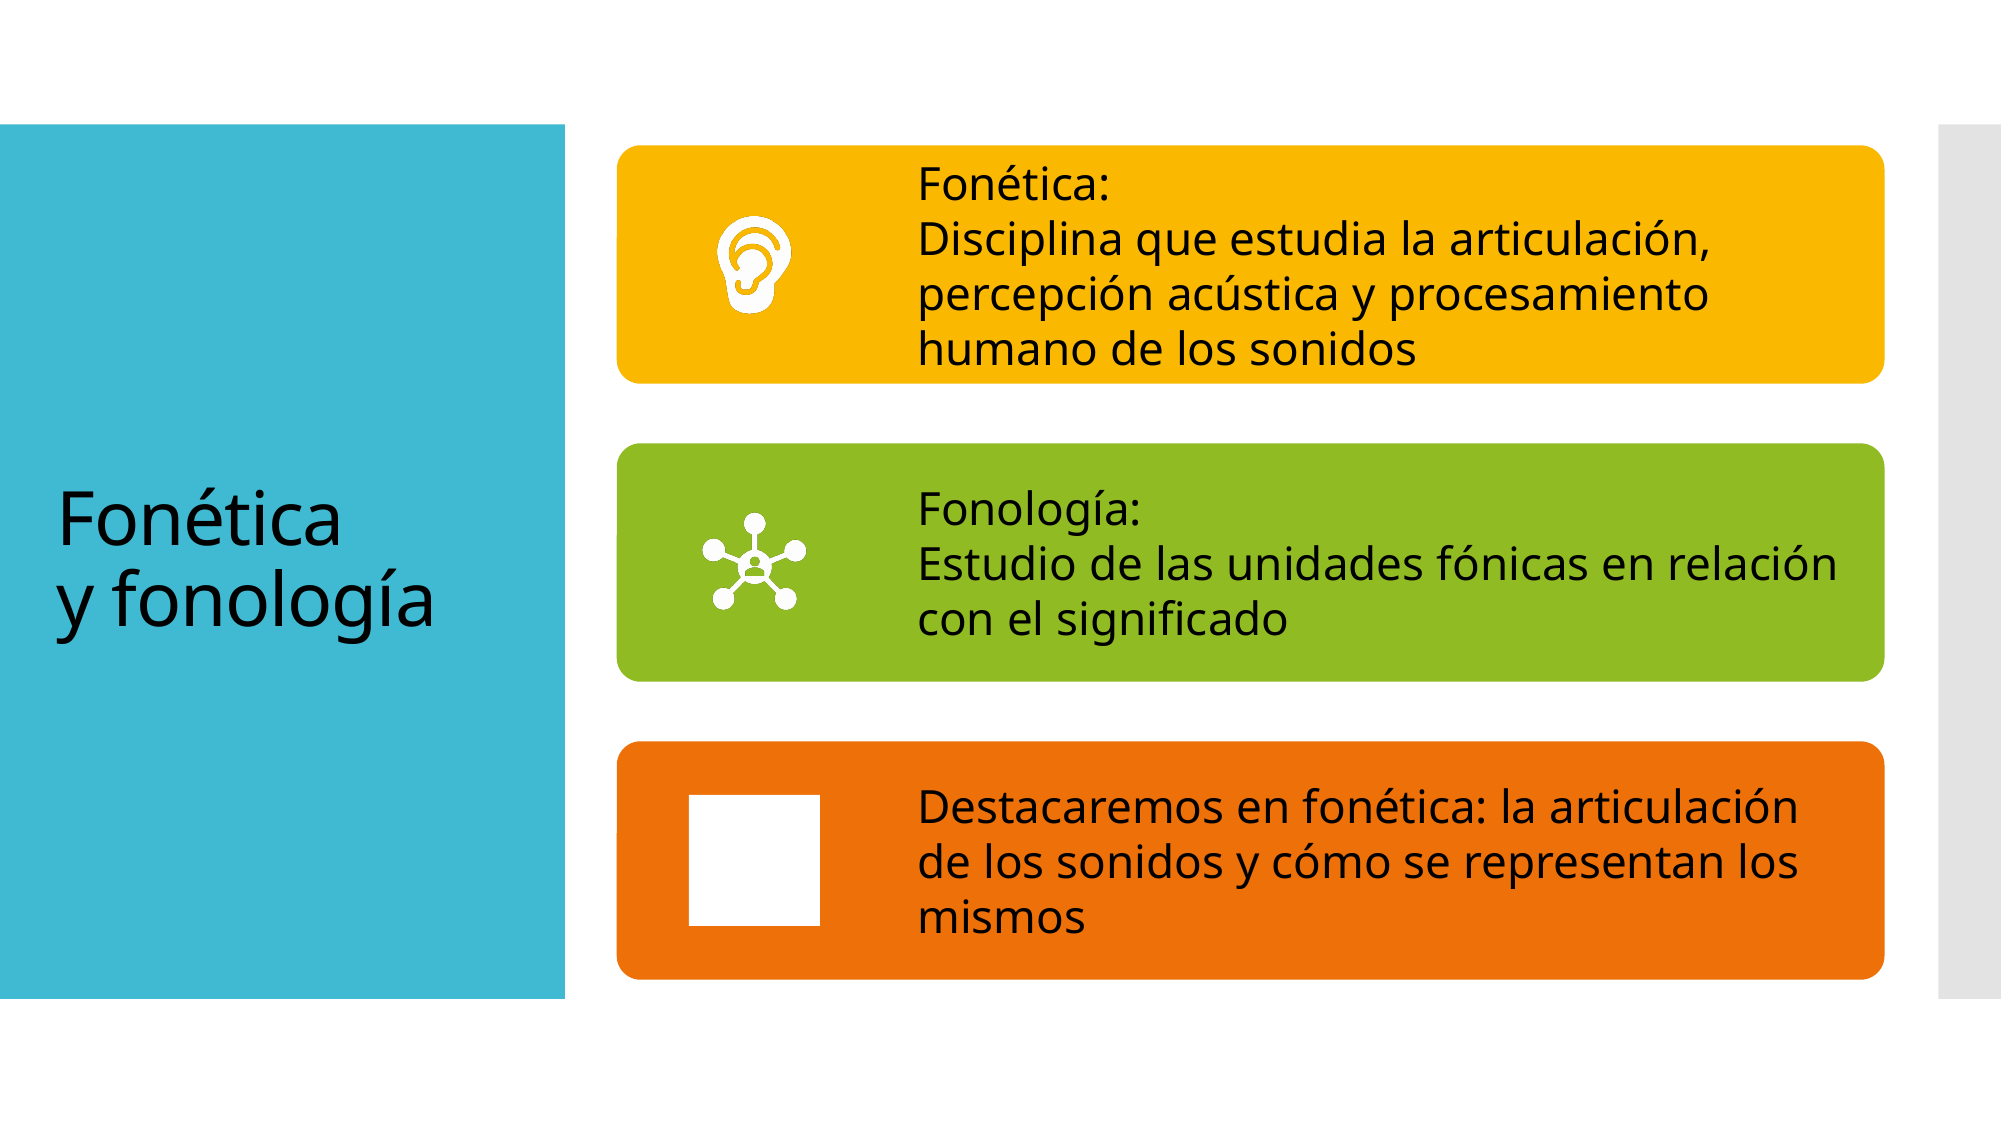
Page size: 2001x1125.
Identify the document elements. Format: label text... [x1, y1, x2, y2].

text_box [616, 145, 1885, 980]
title Fonética y fonología [41, 184, 525, 940]
